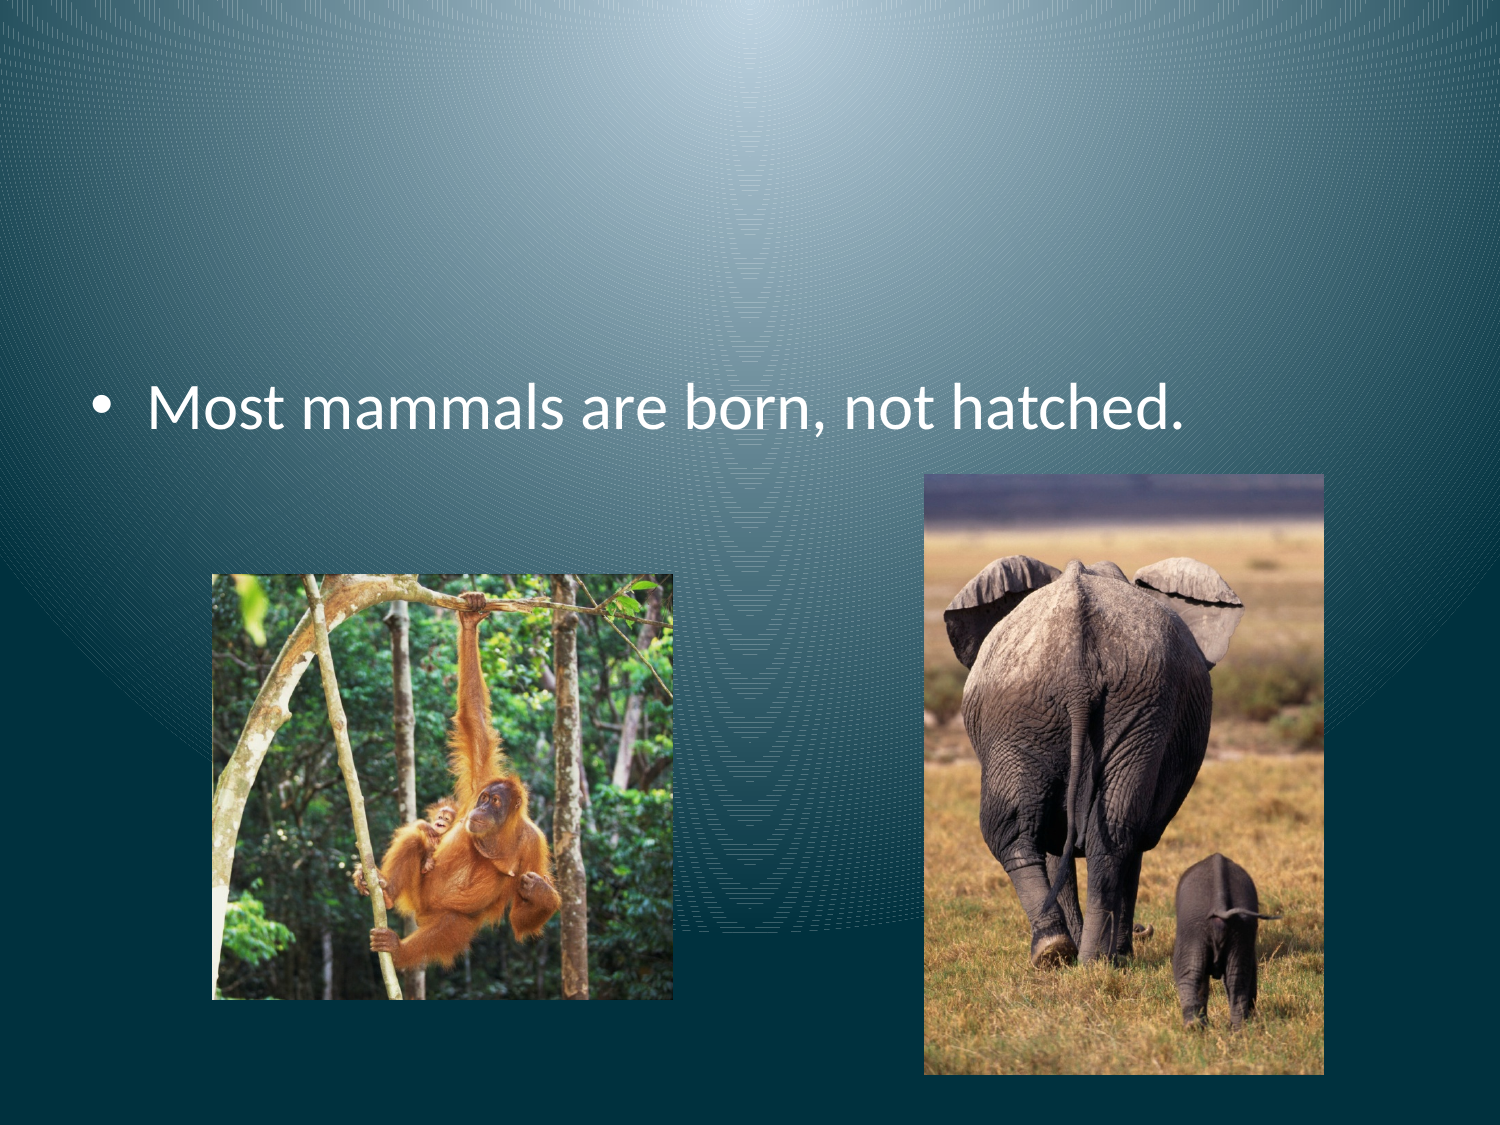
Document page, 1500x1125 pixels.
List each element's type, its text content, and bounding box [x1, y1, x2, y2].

list Most mammals are born, not hatched. [75, 262, 1425, 1005]
picture [212, 574, 673, 999]
picture [924, 474, 1324, 1074]
